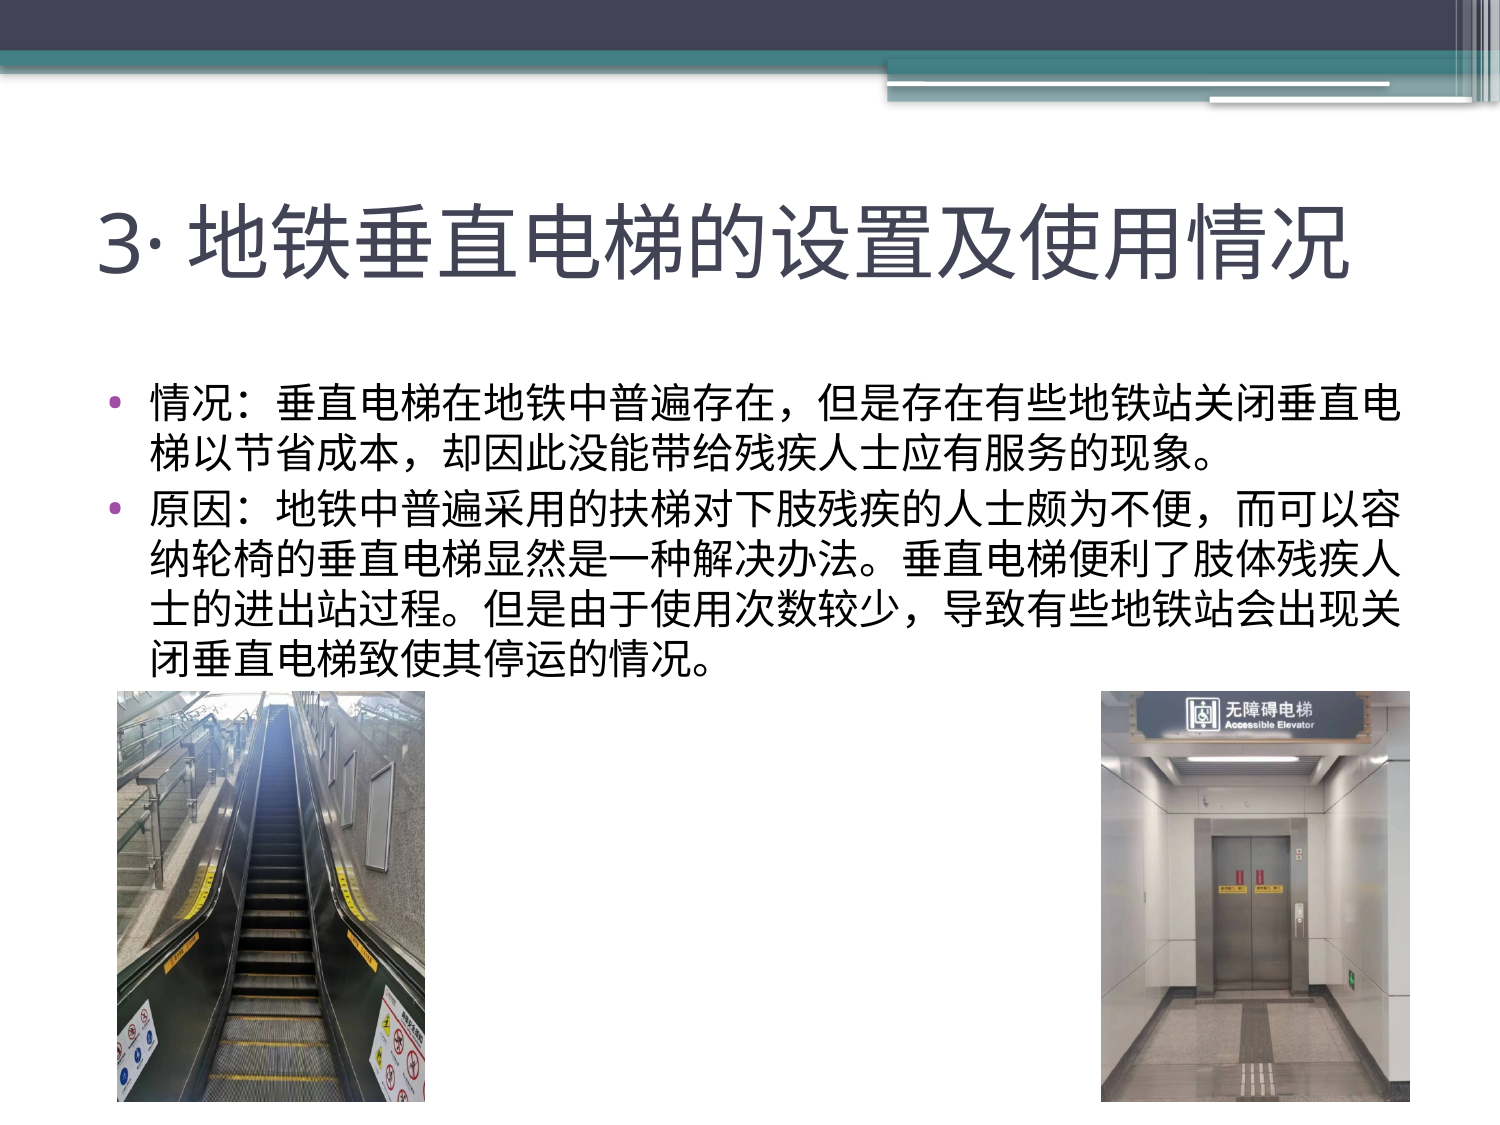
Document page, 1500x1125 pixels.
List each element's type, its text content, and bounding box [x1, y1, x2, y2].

title 3·地铁垂直电梯的设置及使用情况 [82, 152, 1430, 329]
picture [116, 691, 426, 1102]
picture [1101, 691, 1410, 1102]
list 情况：垂直电梯在地铁中普遍存在，但是存在有些地铁站关闭垂直电梯以节省成本，却因此没能带给残疾人士应有服务的现象。 原因：地铁中普遍采用的扶梯对下肢残疾的人士颇为不便，而可以容纳轮椅的垂直电梯显然是一种解决办法。垂直电梯便利了肢体残疾人士的进出站过程。但是由于使用次数较少，导致有些地铁站会出现关闭垂直电梯致使其停运的情况。 [75, 368, 1425, 1079]
